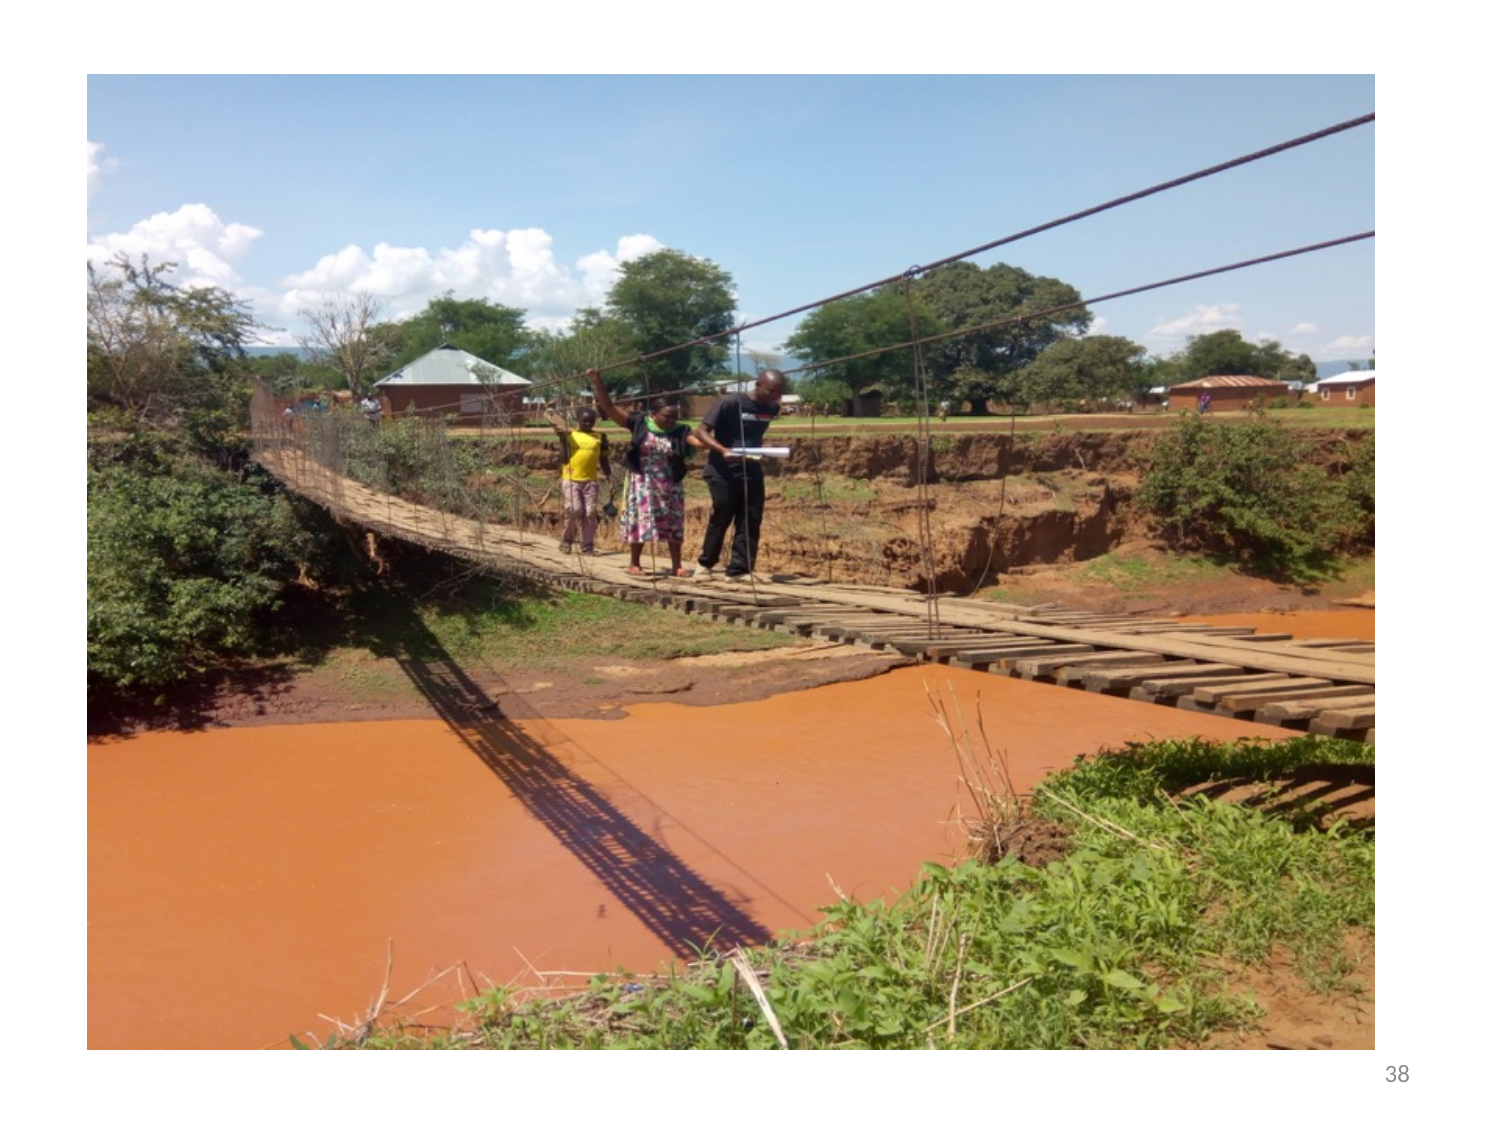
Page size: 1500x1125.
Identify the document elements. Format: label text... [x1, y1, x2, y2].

slide_number 38 [1074, 1042, 1425, 1103]
picture [87, 74, 1376, 1051]
